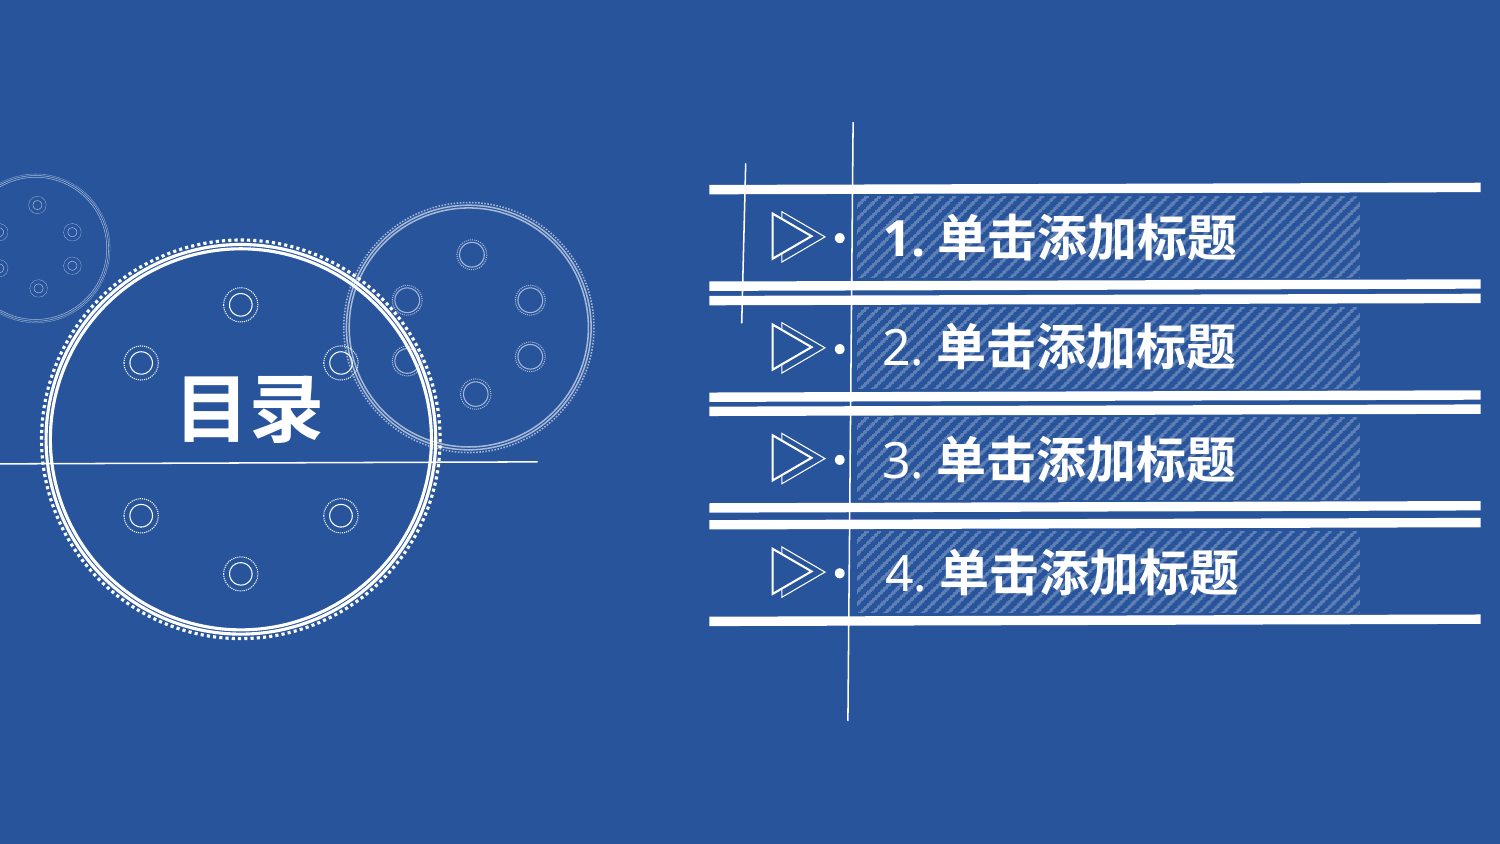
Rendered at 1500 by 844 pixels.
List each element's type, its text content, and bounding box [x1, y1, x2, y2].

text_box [741, 163, 746, 298]
text_box [856, 530, 1361, 614]
text_box [771, 322, 814, 372]
text_box [780, 209, 828, 264]
text_box [780, 545, 828, 600]
text_box [780, 431, 828, 486]
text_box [714, 394, 1476, 398]
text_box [847, 122, 854, 187]
text_box [834, 568, 845, 579]
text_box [847, 525, 854, 619]
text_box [741, 301, 746, 323]
text_box 2.单击添加标题 [867, 308, 1251, 383]
text_box [834, 344, 845, 355]
text_box [856, 306, 1361, 390]
text_box [856, 417, 1361, 501]
text_box [771, 433, 814, 483]
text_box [847, 508, 854, 522]
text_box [847, 412, 854, 505]
text_box 1.单击添加标题 [867, 199, 1252, 275]
text_box [834, 233, 845, 244]
text_box [780, 320, 828, 375]
text_box 4.单击添加标题 [870, 533, 1255, 609]
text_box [847, 301, 854, 394]
text_box 3.单击添加标题 [867, 421, 1251, 497]
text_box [847, 287, 854, 298]
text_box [847, 398, 854, 409]
text_box [856, 195, 1361, 279]
text_box [834, 454, 845, 465]
text_box [771, 211, 814, 261]
text_box [771, 547, 814, 596]
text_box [0, 173, 594, 672]
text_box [847, 622, 854, 721]
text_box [847, 190, 854, 284]
